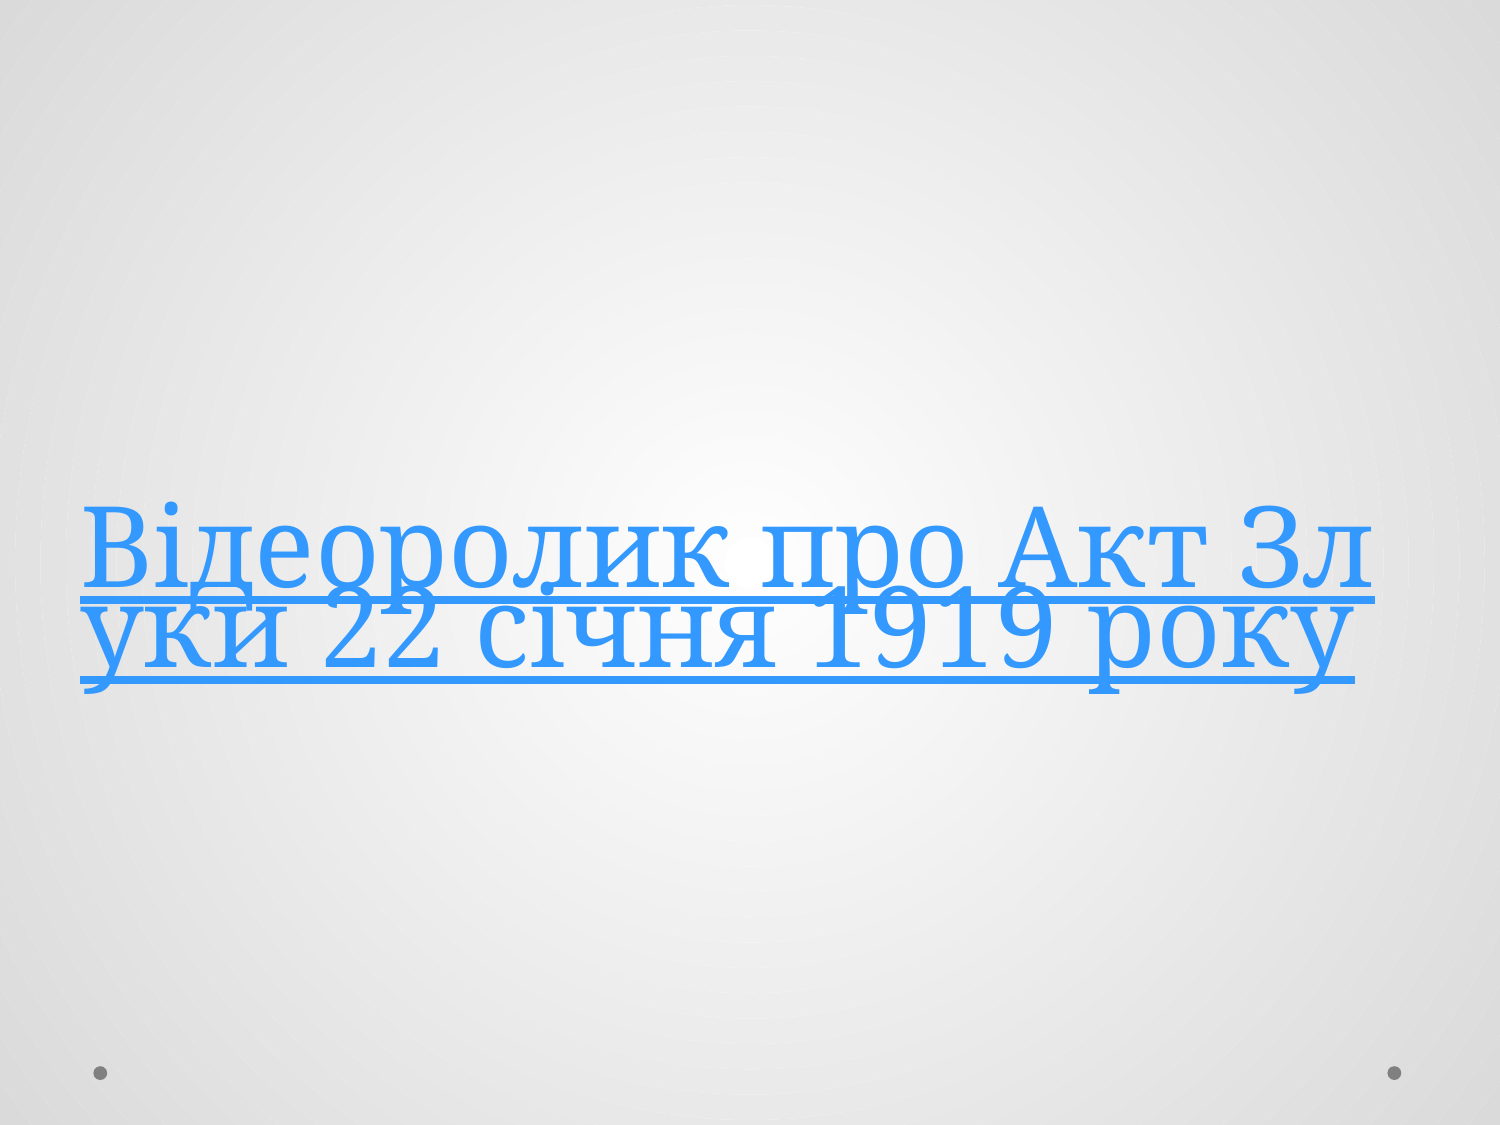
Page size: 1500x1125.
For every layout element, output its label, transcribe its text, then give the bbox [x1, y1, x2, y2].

title Відеоролик про Акт Злуки 22 січня 1919 року [64, 373, 1415, 636]
